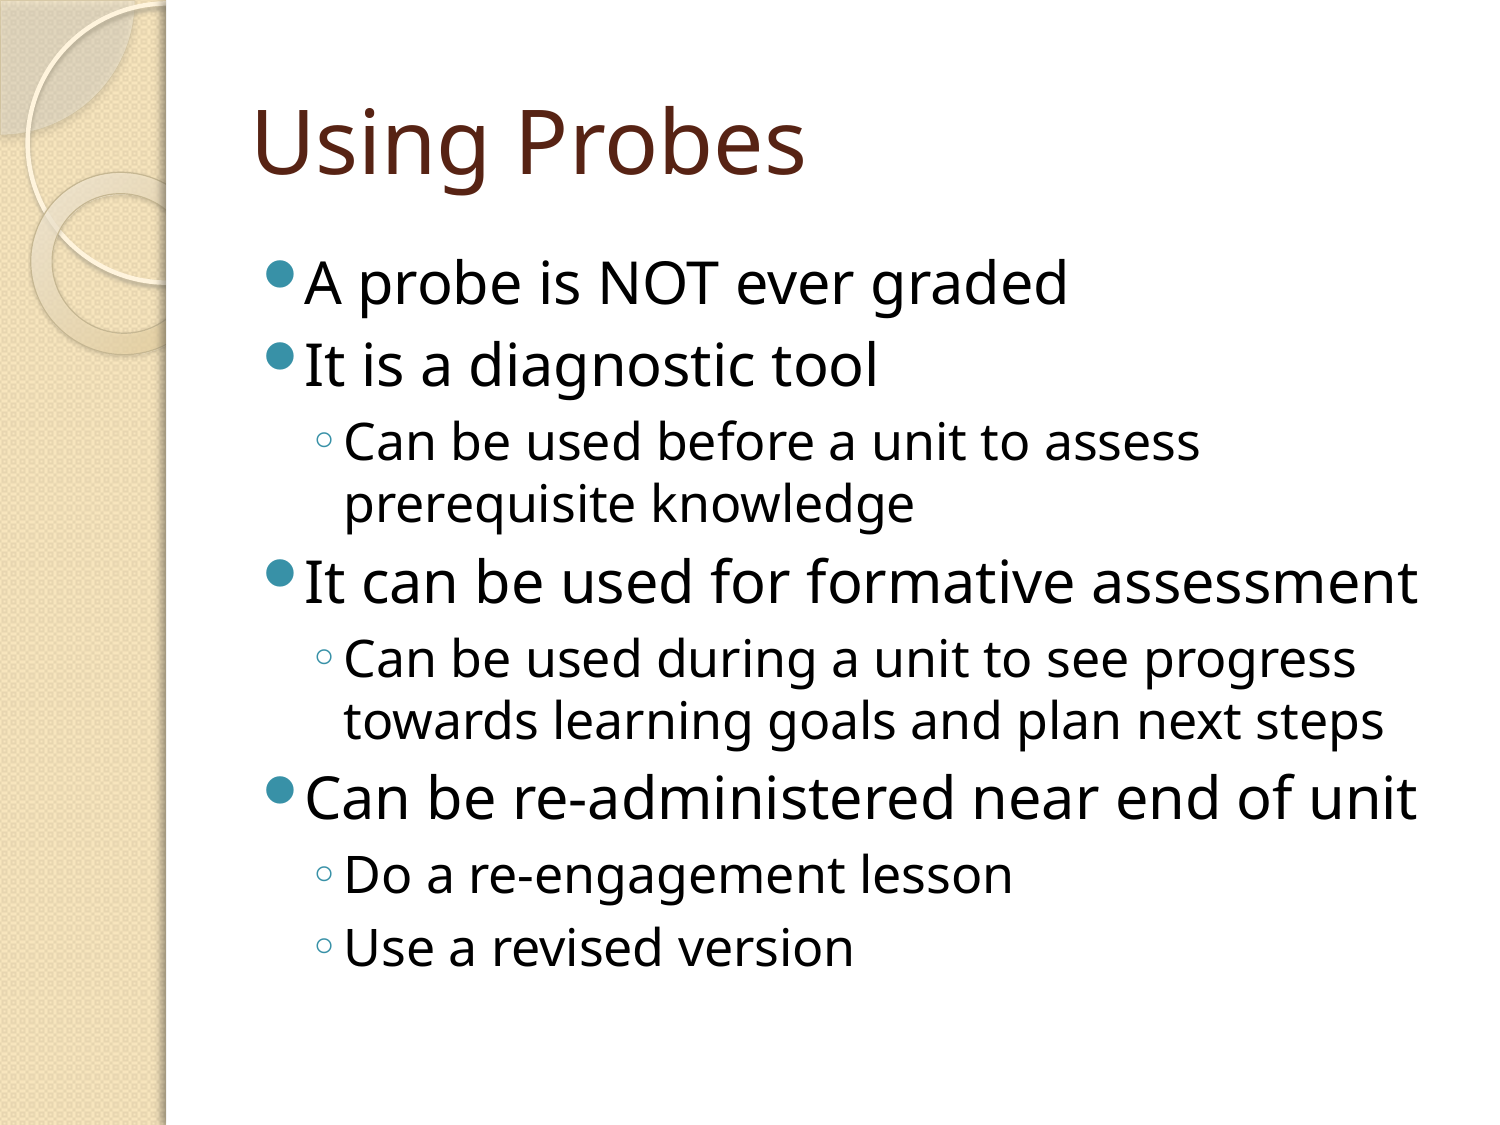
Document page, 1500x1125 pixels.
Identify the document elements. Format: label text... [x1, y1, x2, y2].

list A probe is NOT ever graded It is a diagnostic tool Can be used before a unit to assess prerequisite knowledge It can be used for formative assessment Can be used during a unit to see progress towards learning goals and plan next steps Can be re-administered near end of unit Do a re-engagement lesson Use a revised version [235, 237, 1466, 1088]
title Using Probes [235, 45, 1466, 233]
